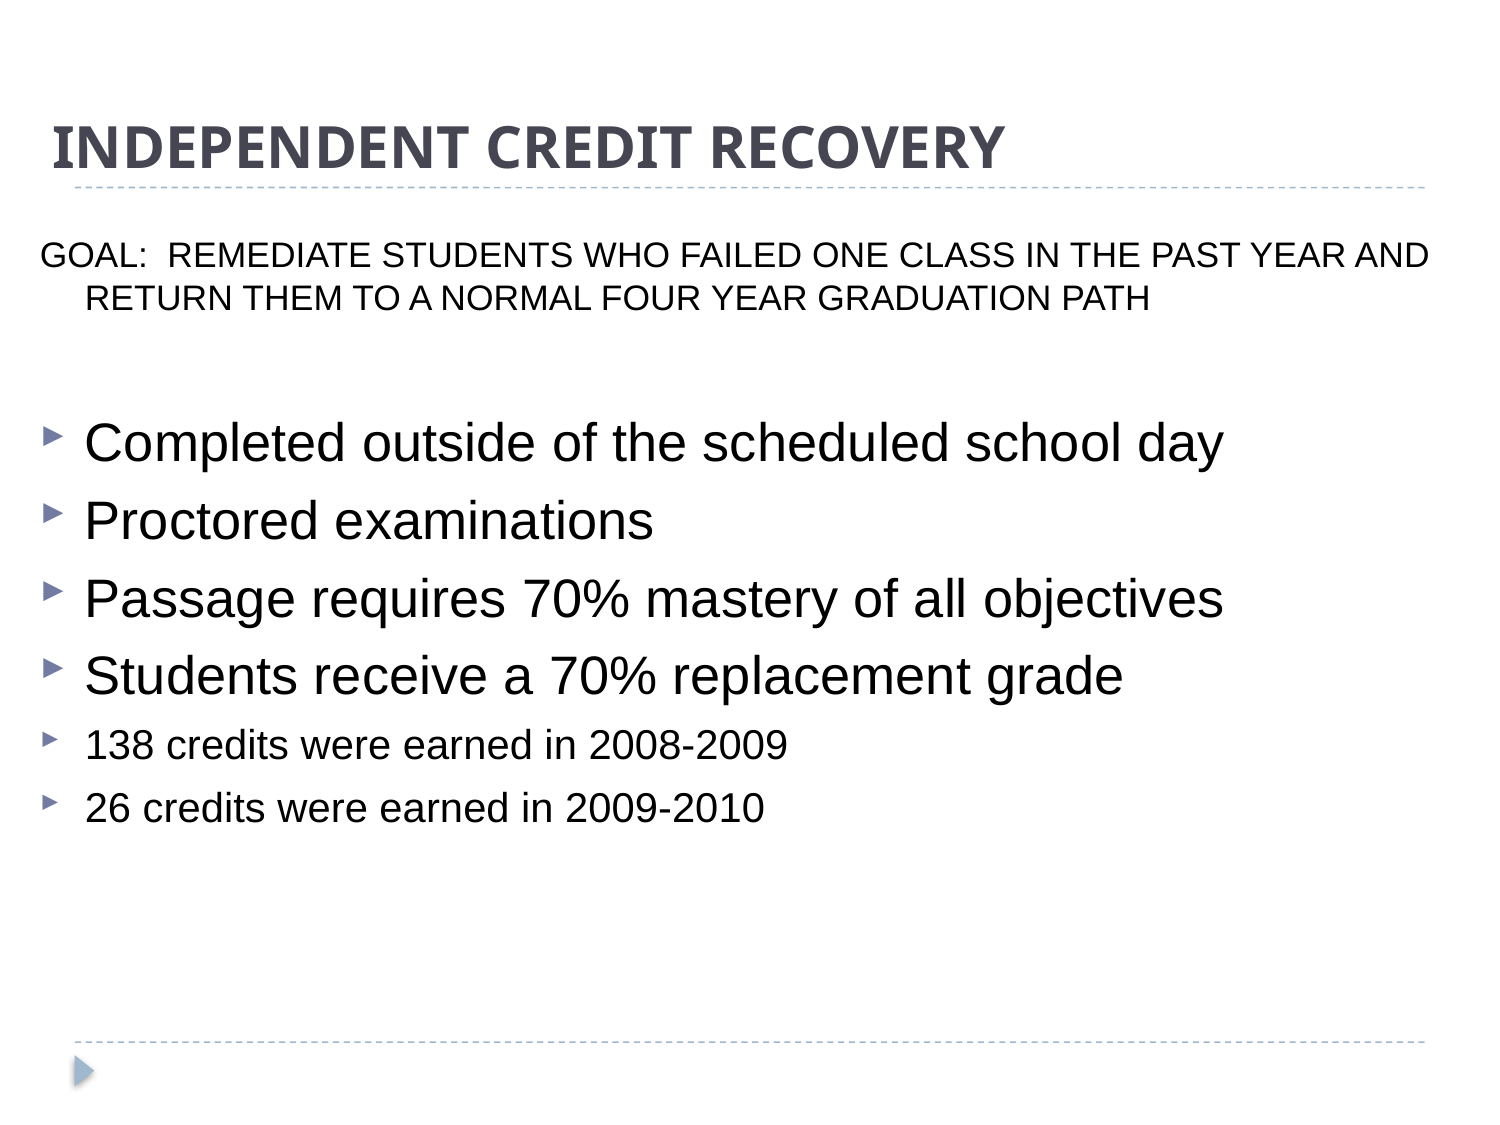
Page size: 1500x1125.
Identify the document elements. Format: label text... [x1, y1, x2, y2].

list Goal: Remediate students who failed one class in the past year and return them to a normal four year graduation path Completed outside of the scheduled school day Proctored examinations Passage requires 70% mastery of all objectives Students receive a 70% replacement grade 138 credits were earned in 2008-2009 26 credits were earned in 2009-2010 [24, 224, 1450, 988]
title Independent Credit Recovery [37, 0, 1425, 188]
